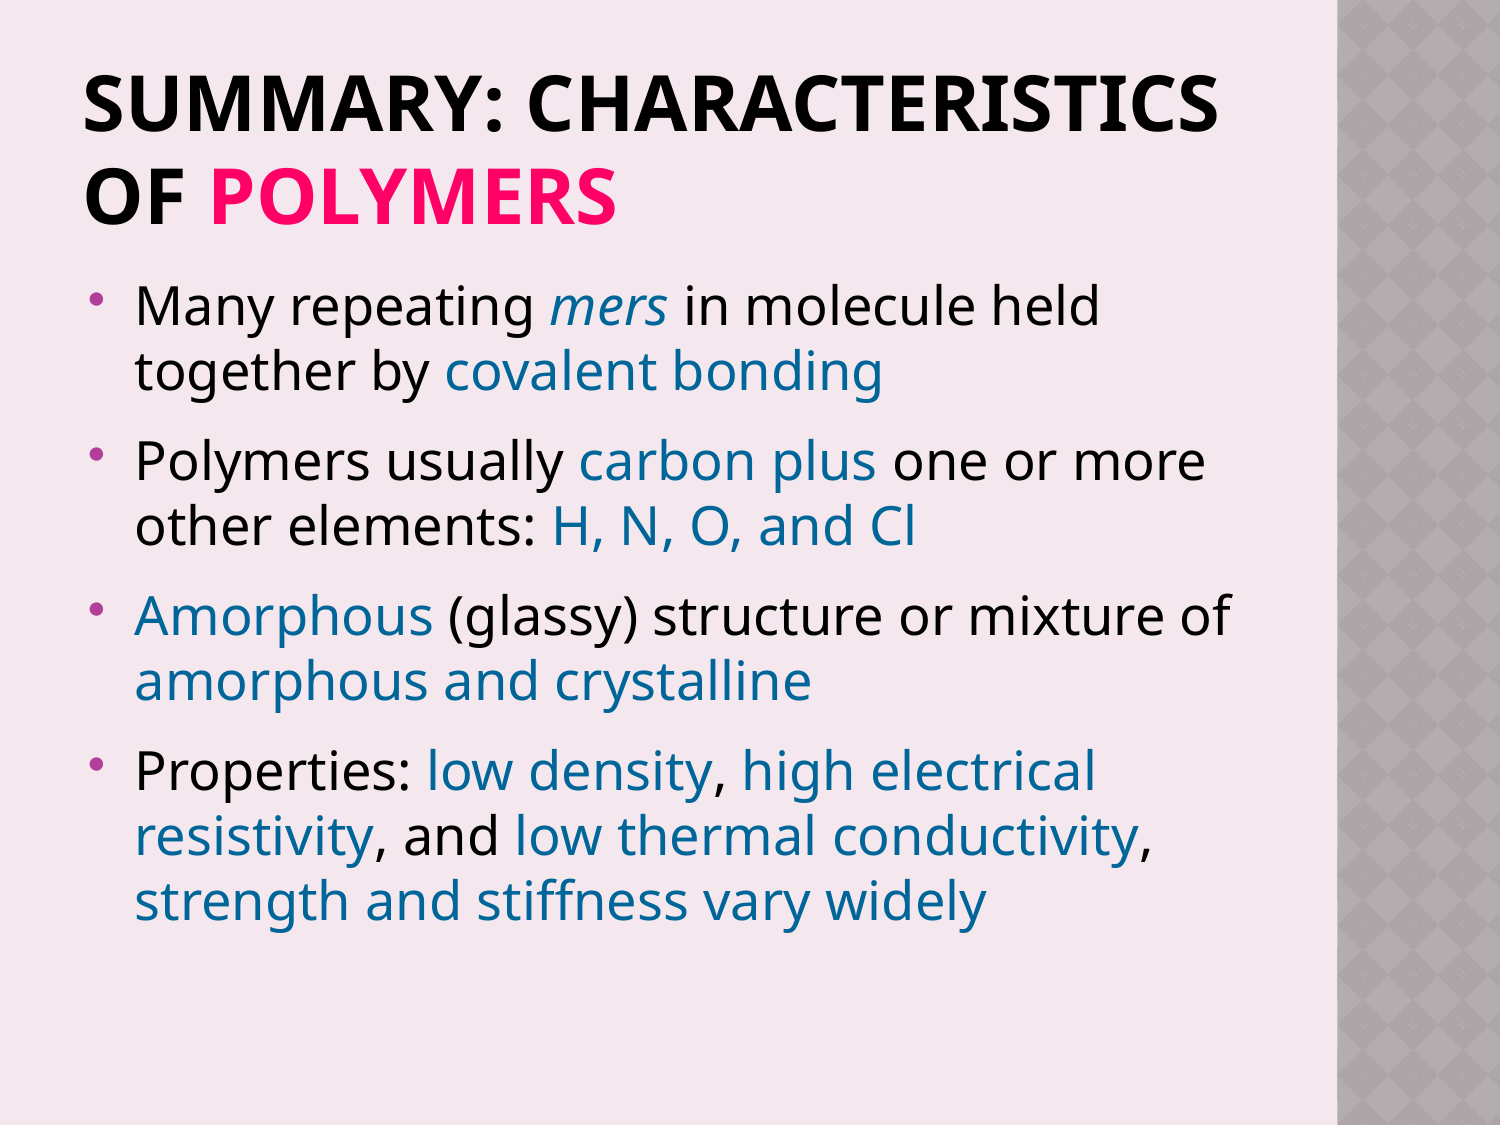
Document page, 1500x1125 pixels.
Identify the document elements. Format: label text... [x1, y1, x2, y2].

list Many repeating mers in molecule held together by covalent bonding Polymers usually carbon plus one or more other elements: H, N, O, and Cl Amorphous (glassy) structure or mixture of amorphous and crystalline Properties: low density, high electrical resistivity, and low thermal conductivity, strength and stiffness vary widely [75, 264, 1263, 1059]
title Summary: Characteristics of Polymers [75, 52, 1263, 240]
